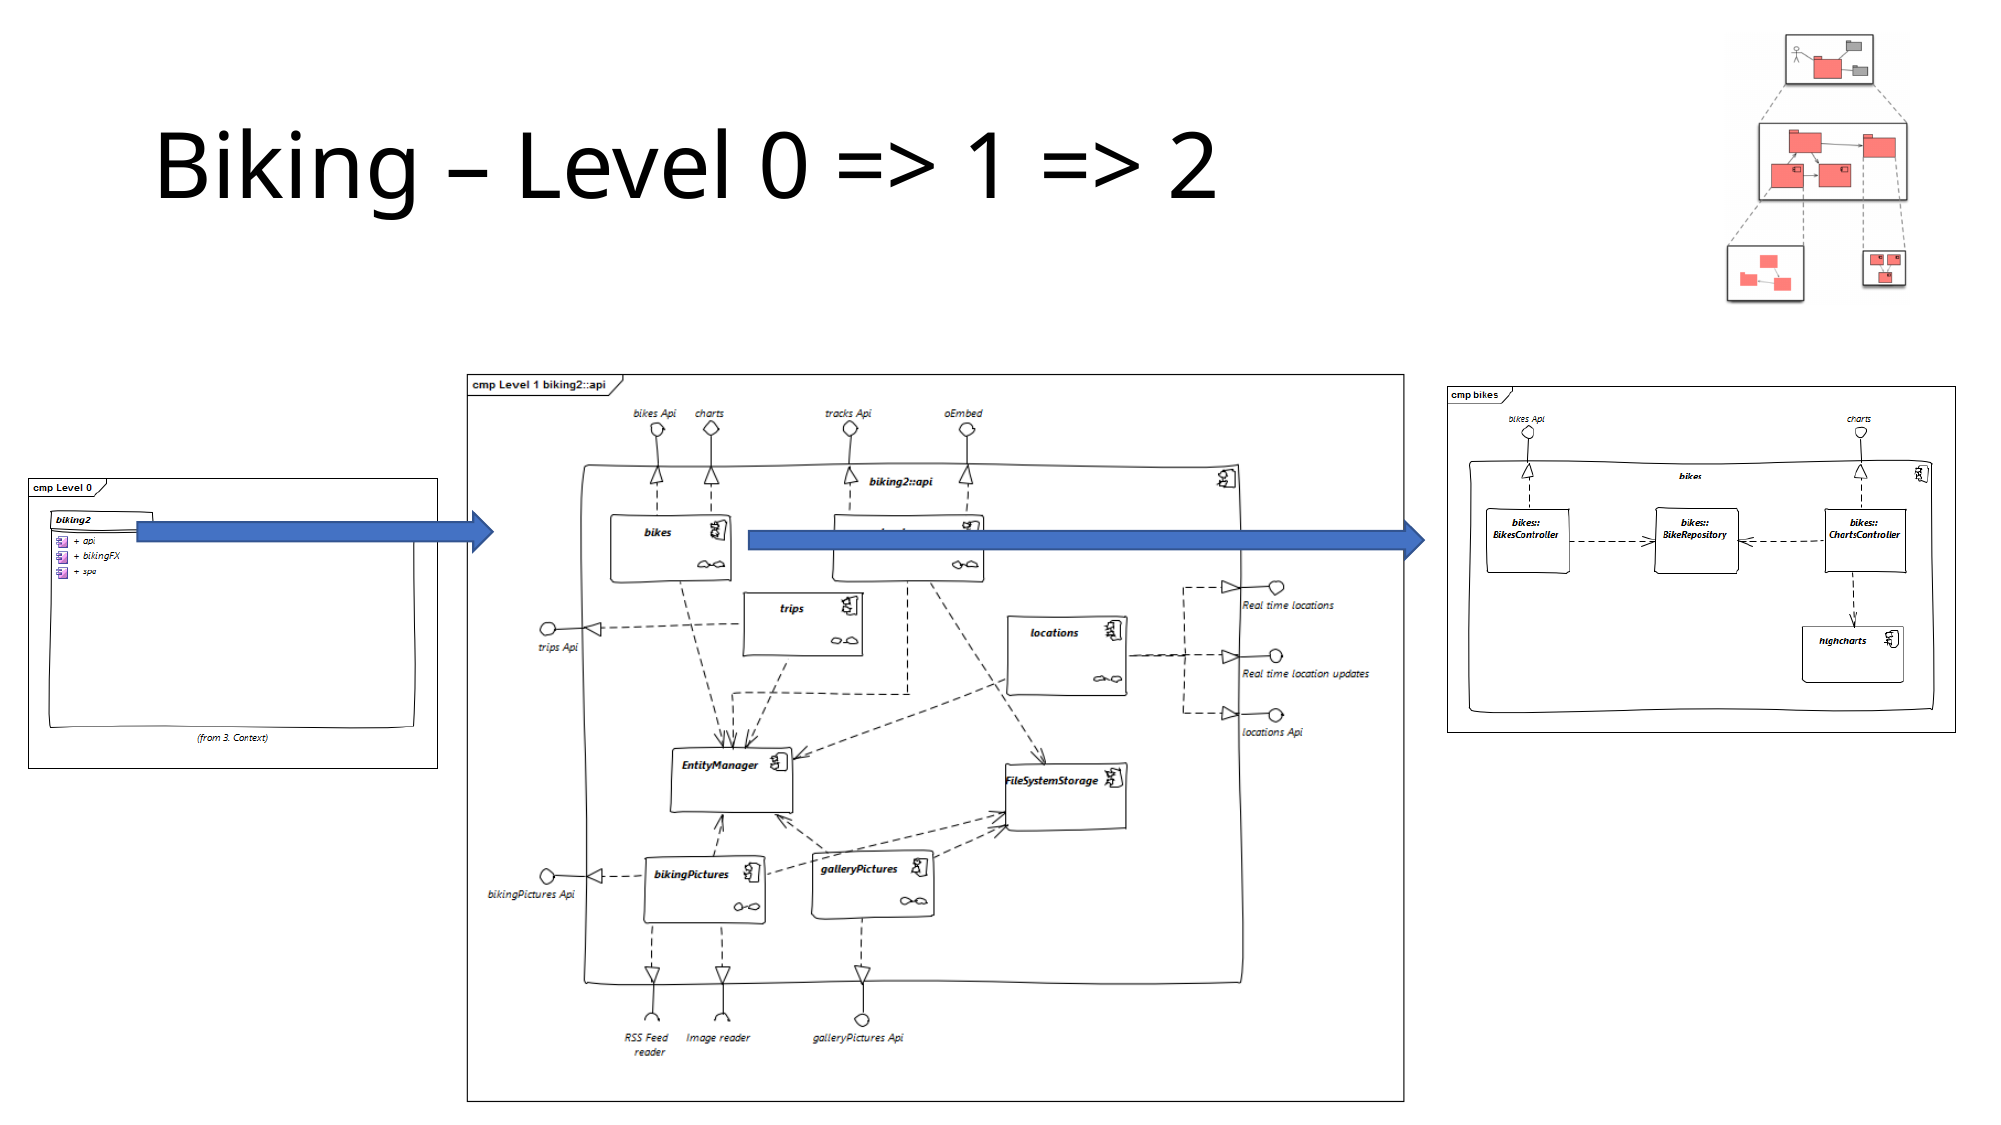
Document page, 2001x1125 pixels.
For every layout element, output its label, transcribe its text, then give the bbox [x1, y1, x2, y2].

picture [18, 363, 1410, 1112]
title Biking – Level 0 => 1 => 2 [137, 59, 1724, 278]
picture [1438, 379, 1963, 738]
text_box [1410, 525, 1426, 556]
picture [1724, 32, 1910, 305]
